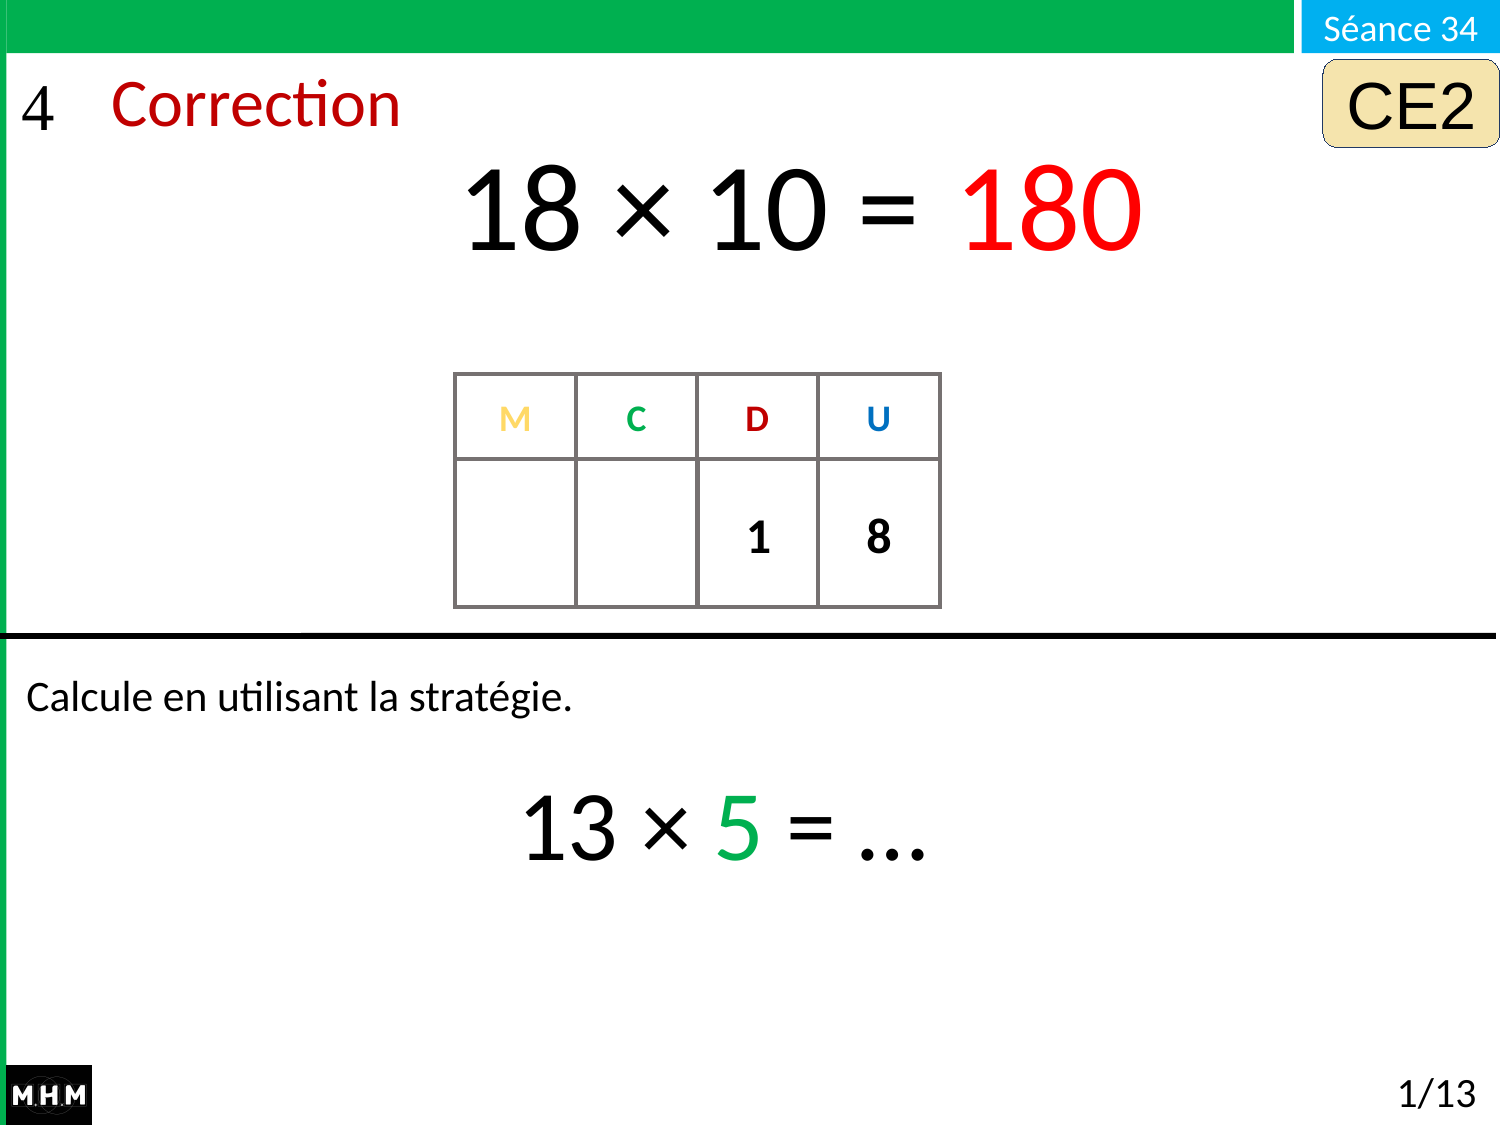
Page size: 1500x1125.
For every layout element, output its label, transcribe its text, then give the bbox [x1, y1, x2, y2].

text_box 13 × 5 = … [497, 752, 949, 888]
text_box C [578, 372, 699, 457]
text_box 8 [816, 457, 942, 609]
text_box [453, 457, 578, 609]
picture [6, 1065, 92, 1125]
text_box [578, 457, 696, 609]
list 1/13 [1373, 1064, 1500, 1125]
text_box 18 × 10 = [442, 118, 939, 283]
text_box CE2 [1322, 59, 1500, 148]
text_box 180 [939, 118, 1282, 283]
title Correction [96, 60, 1391, 150]
text_box M [453, 372, 578, 457]
text_box Calcule en utilisant la stratégie. [11, 652, 661, 743]
text_box U [816, 372, 942, 457]
text_box D [699, 372, 816, 457]
text_box 1 [696, 457, 816, 609]
